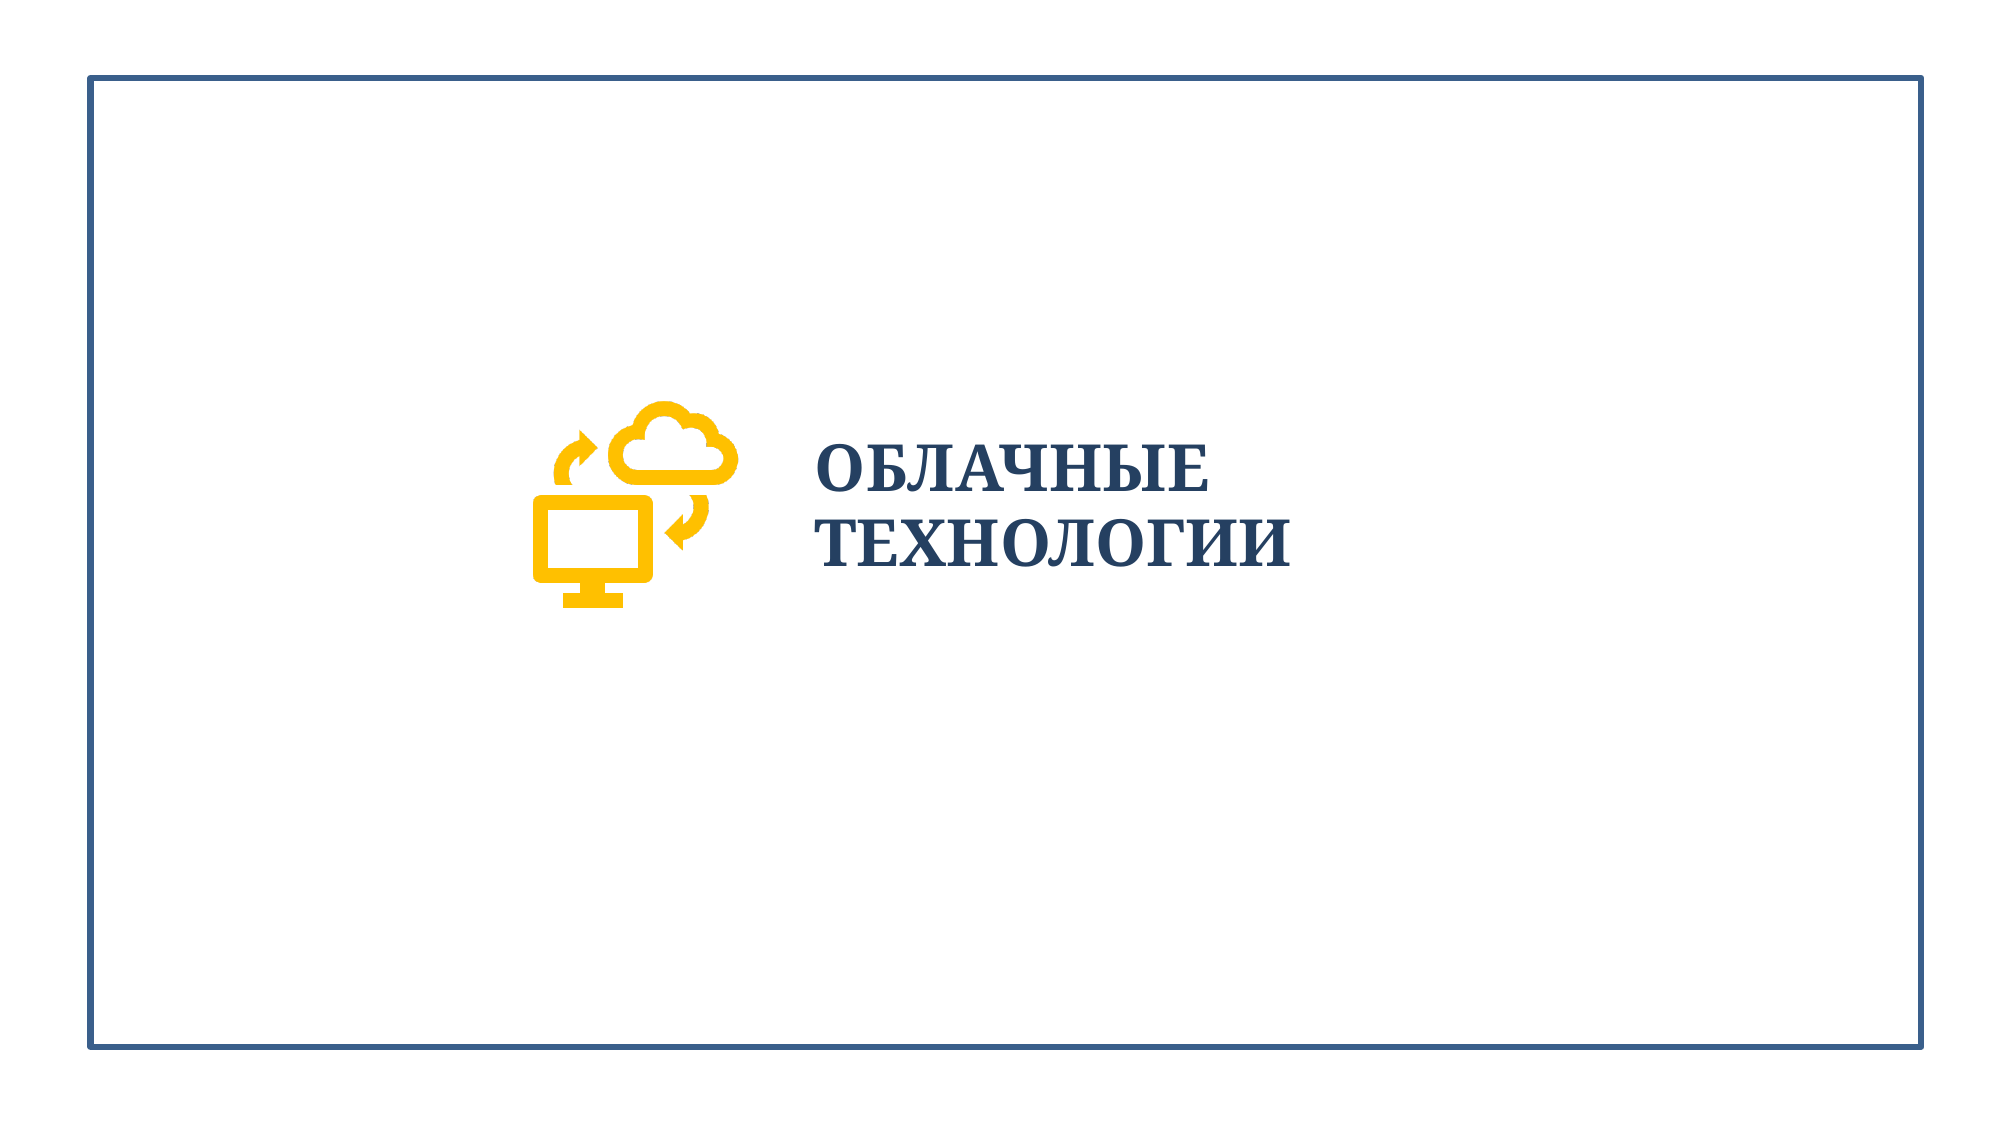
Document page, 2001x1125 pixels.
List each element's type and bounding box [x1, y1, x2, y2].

picture [515, 385, 756, 625]
text_box [88, 76, 1923, 1049]
